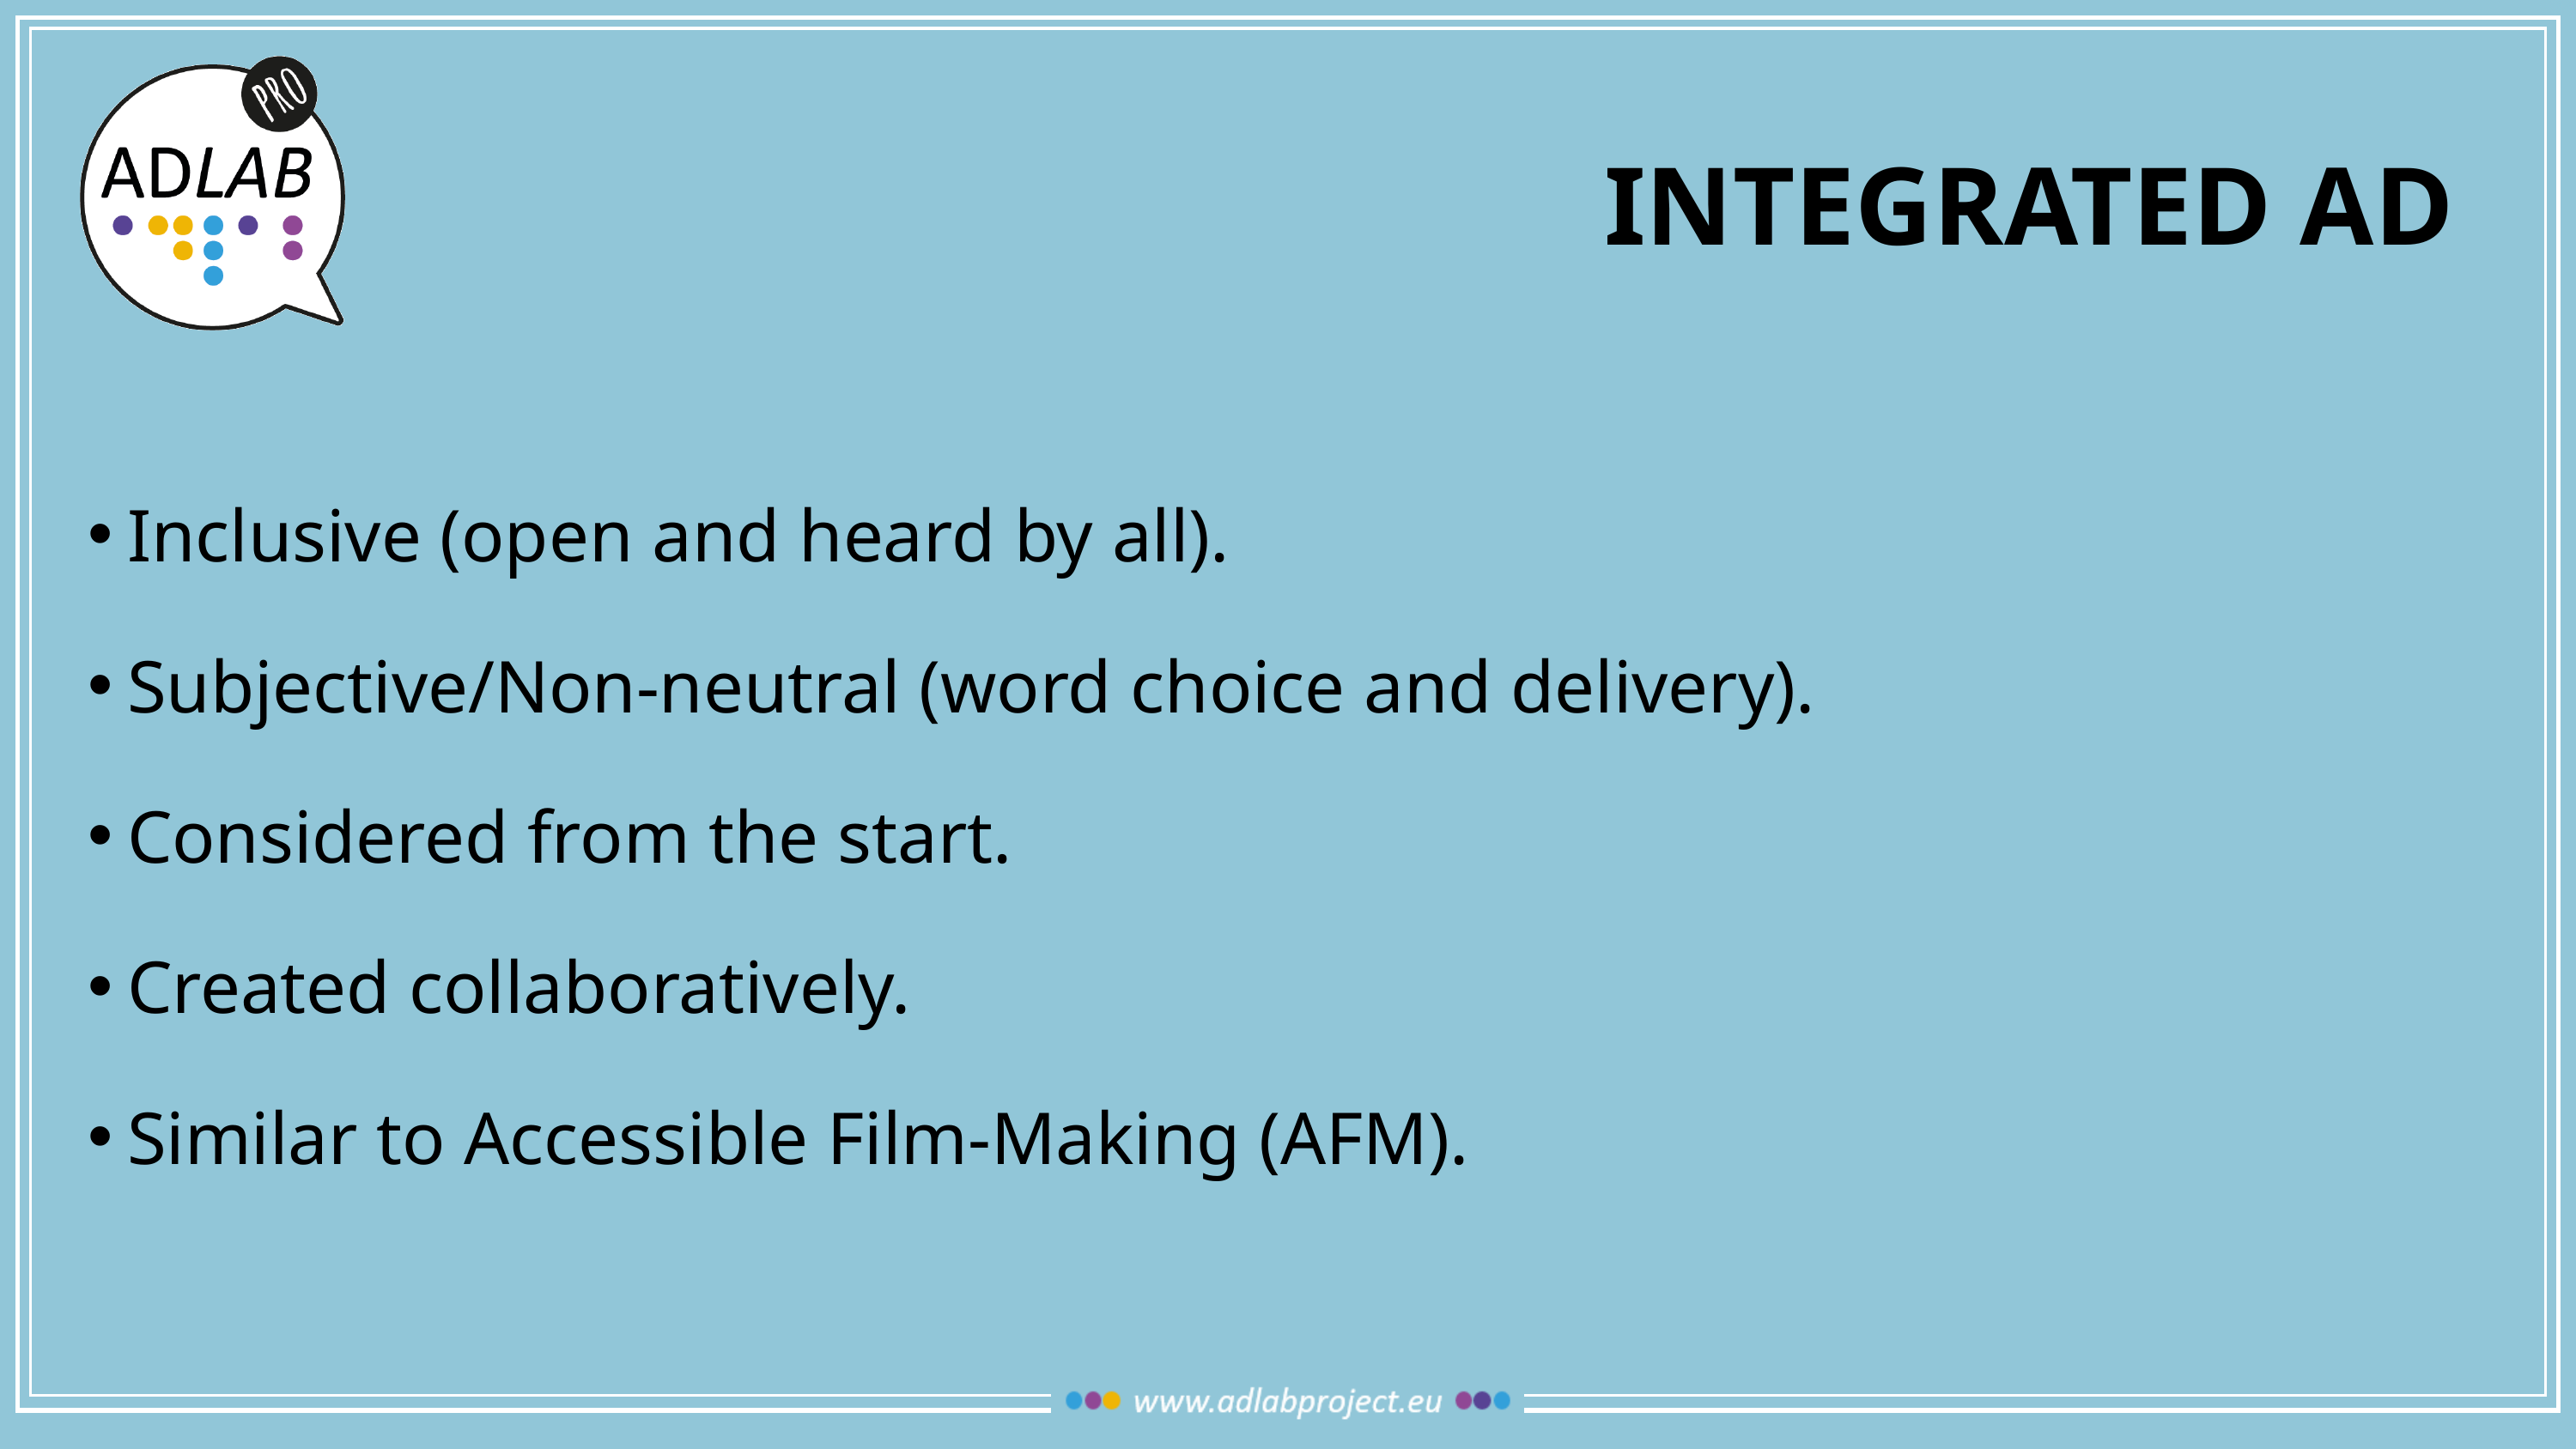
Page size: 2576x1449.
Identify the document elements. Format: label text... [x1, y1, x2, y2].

picture [1051, 1378, 1524, 1429]
title Integrated ad [384, 70, 2467, 351]
list Inclusive (open and heard by all). Subjective/Non-neutral (word choice and delivery). Considered from the start. Created collaboratively. Similar to Accessible Film-Making (AFM). [75, 440, 2501, 1180]
picture [72, 49, 353, 330]
